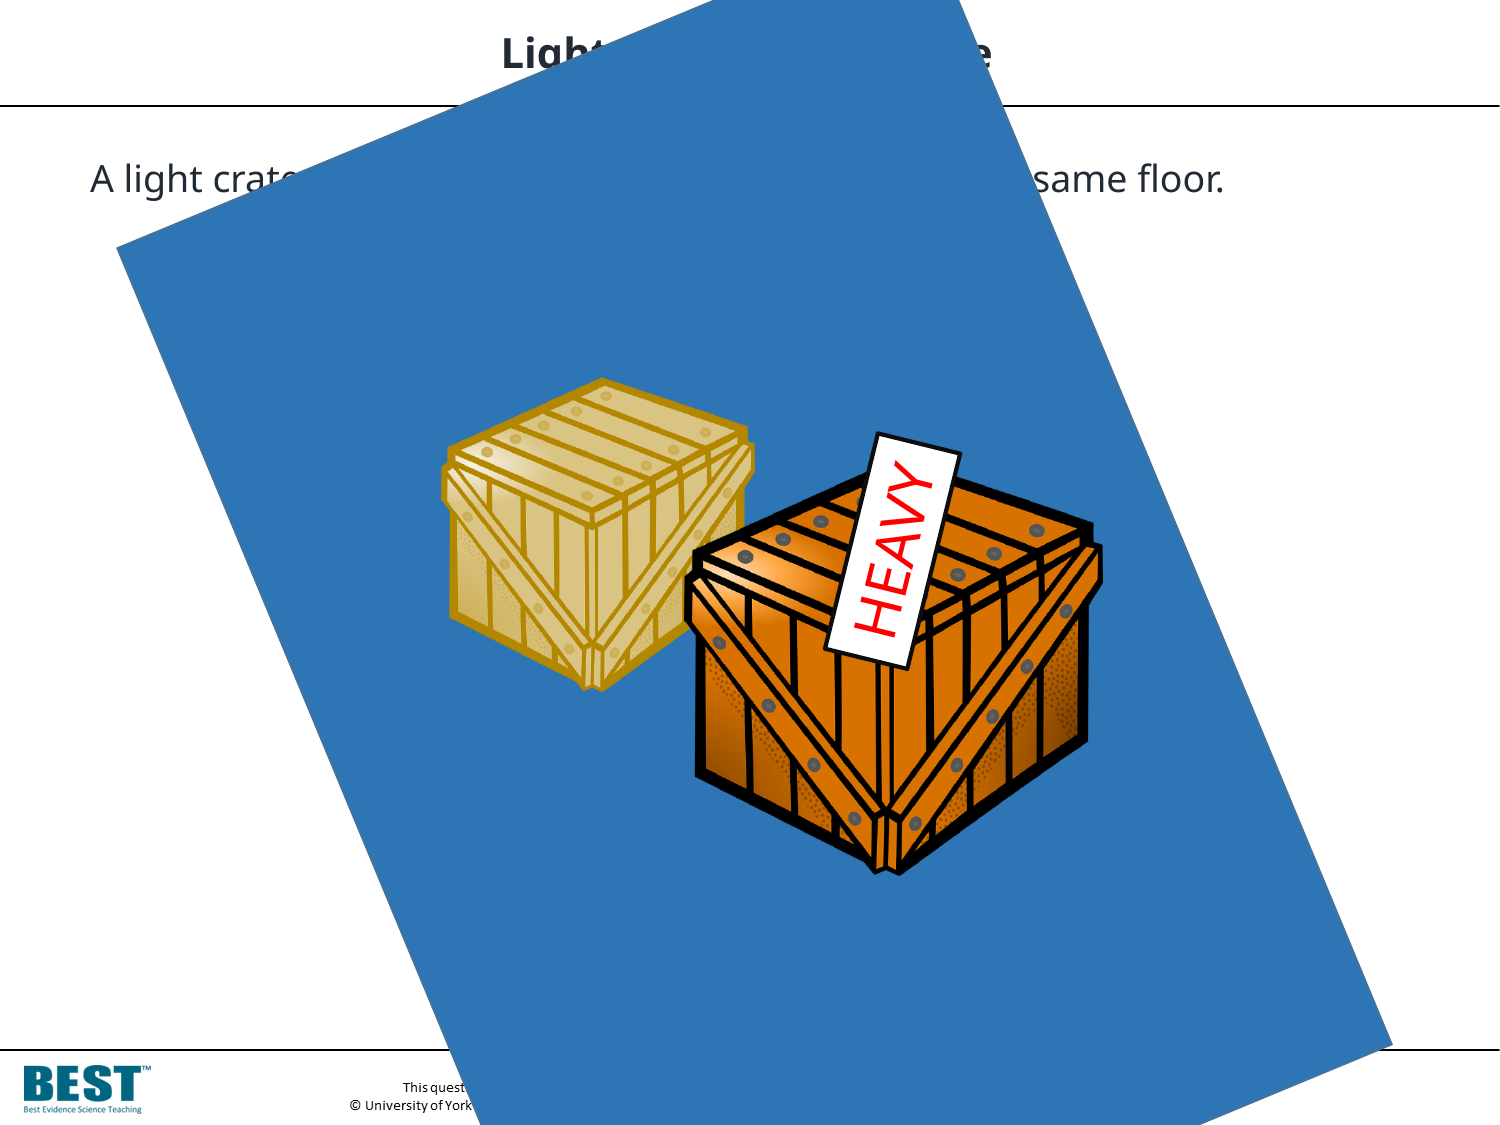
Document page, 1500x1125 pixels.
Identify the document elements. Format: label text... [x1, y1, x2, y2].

picture [0, 105, 1500, 1125]
text_box Light crate, heavy crate [23, 4, 700, 99]
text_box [142, 210, 1367, 1083]
text_box Light crate, heavy crate [962, 4, 1471, 99]
